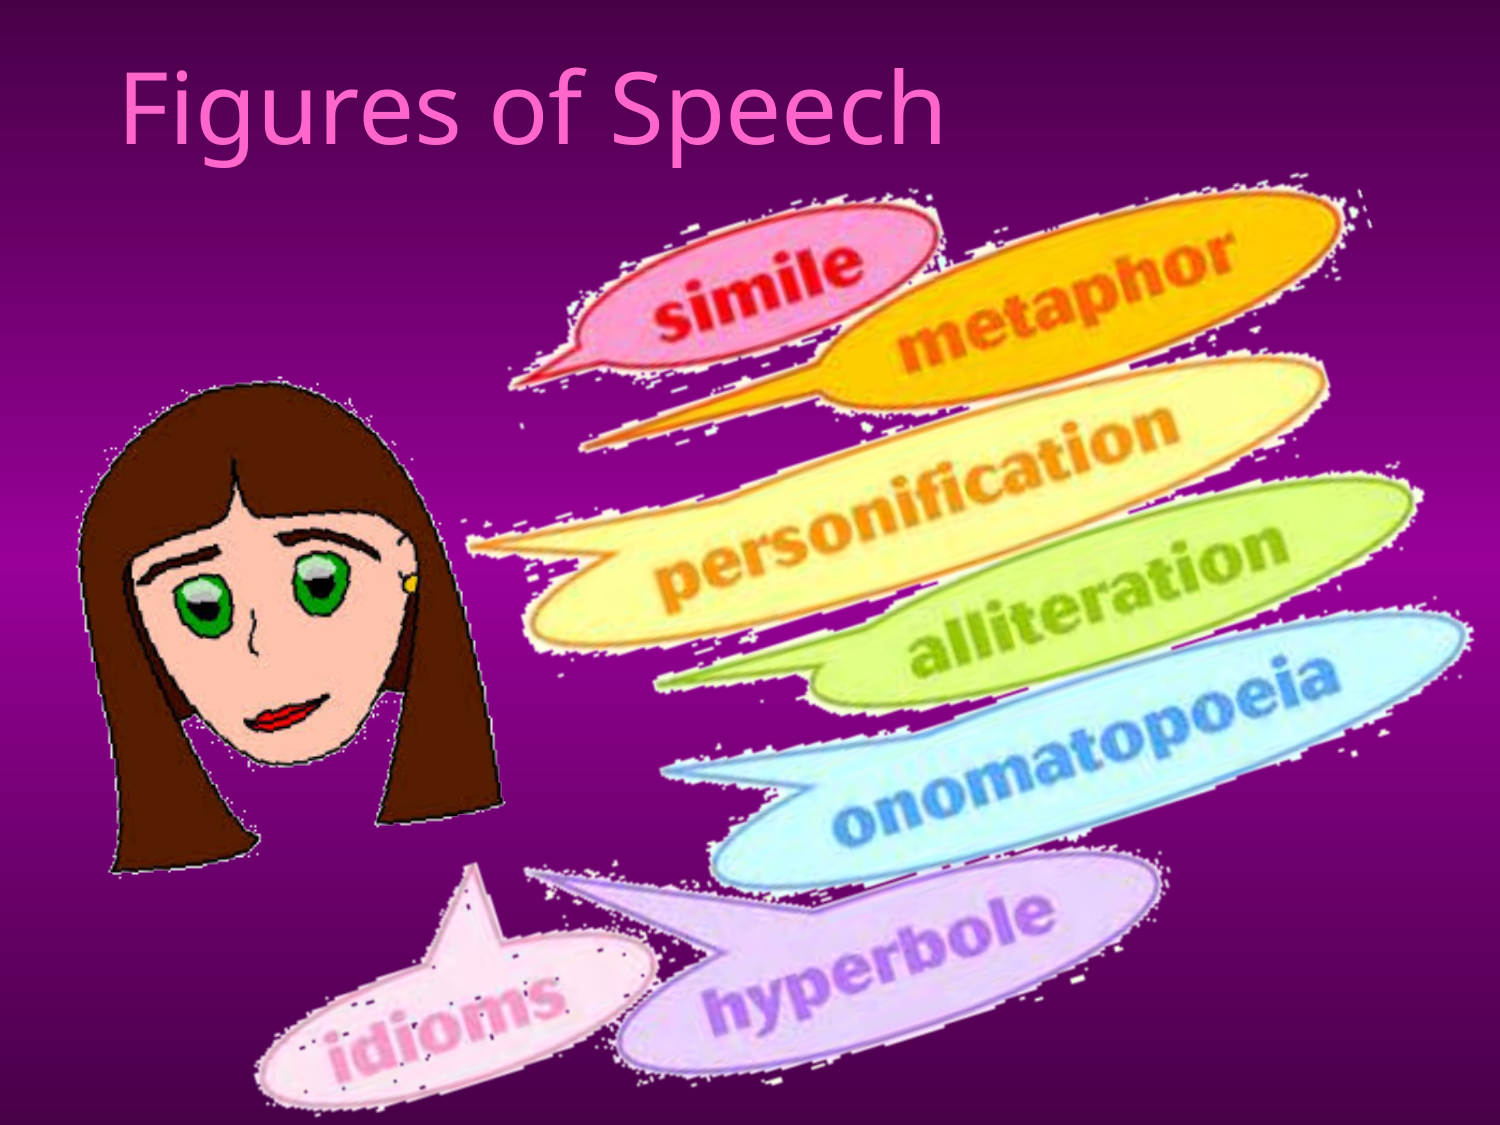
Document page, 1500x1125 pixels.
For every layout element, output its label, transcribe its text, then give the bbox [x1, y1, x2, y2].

text_box Figures of Speech [103, 37, 964, 173]
picture [0, 15, 1500, 1125]
